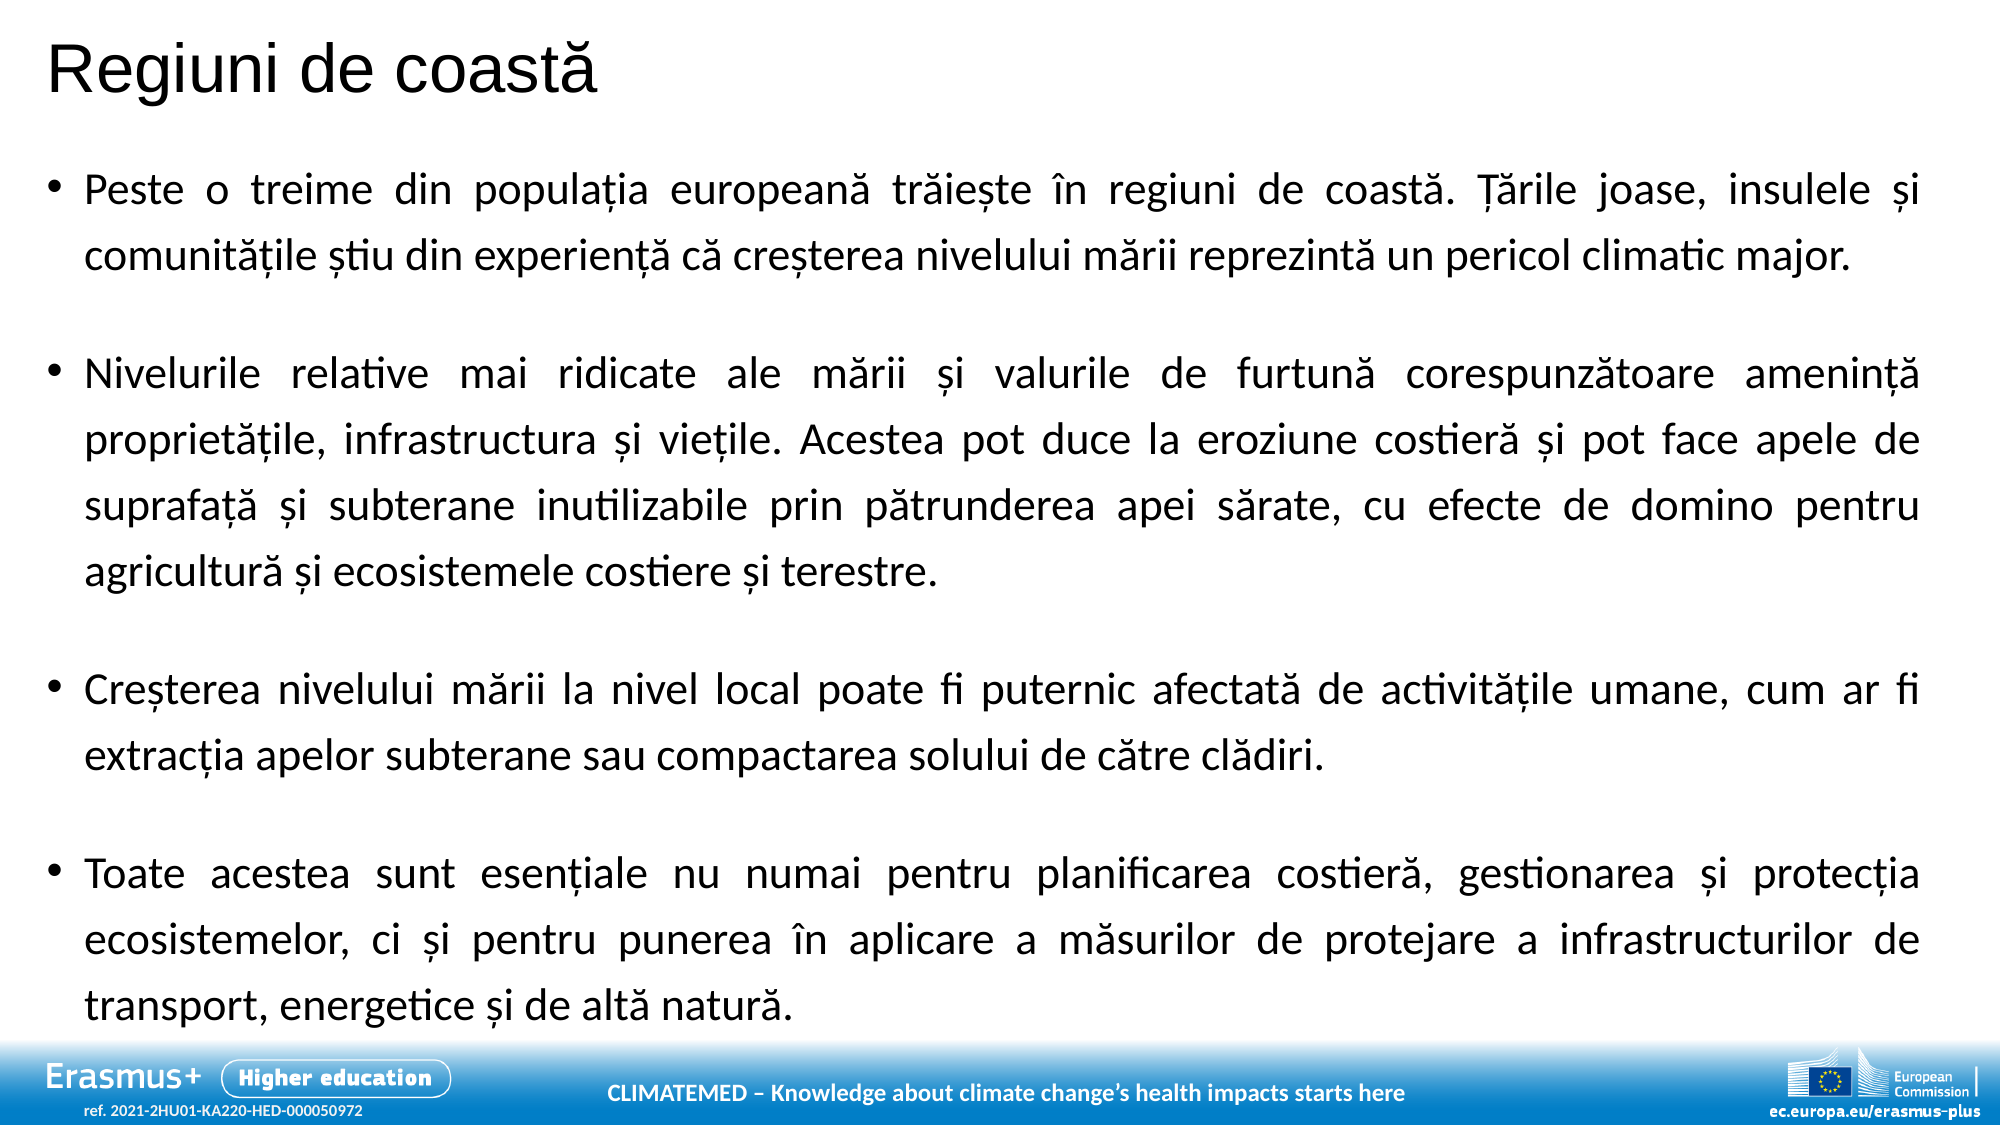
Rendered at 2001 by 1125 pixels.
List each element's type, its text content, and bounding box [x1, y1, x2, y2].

title Regiuni de coastă [31, 25, 1984, 116]
list Peste o treime din populația europeană trăiește în regiuni de coastă. Țările joase, insulele și comunitățile știu din experiență că creșterea nivelului mării reprezintă un pericol climatic major. Nivelurile relative mai ridicate ale mării și valurile de furtună corespunzătoare amenință proprietățile, infrastructura și viețile. Acestea pot duce la eroziune costieră și pot face apele de suprafață și subterane inutilizabile prin pătrunderea apei sărate, cu efecte de domino pentru agricultură și ecosistemele costiere și terestre. Creșterea nivelului mării la nivel local poate fi puternic afectată de activitățile umane, cum ar fi extracția apelor subterane sau compactarea solului de către clădiri. Toate acestea sunt esențiale nu numai pentru planificarea costieră, gestionarea și protecția ecosistemelor, ci și pentru punerea în aplicare a măsurilor de protejare a infrastructurilor de transport, energetice și de altă natură. [31, 140, 1938, 1038]
picture [0, 899, 2000, 1125]
